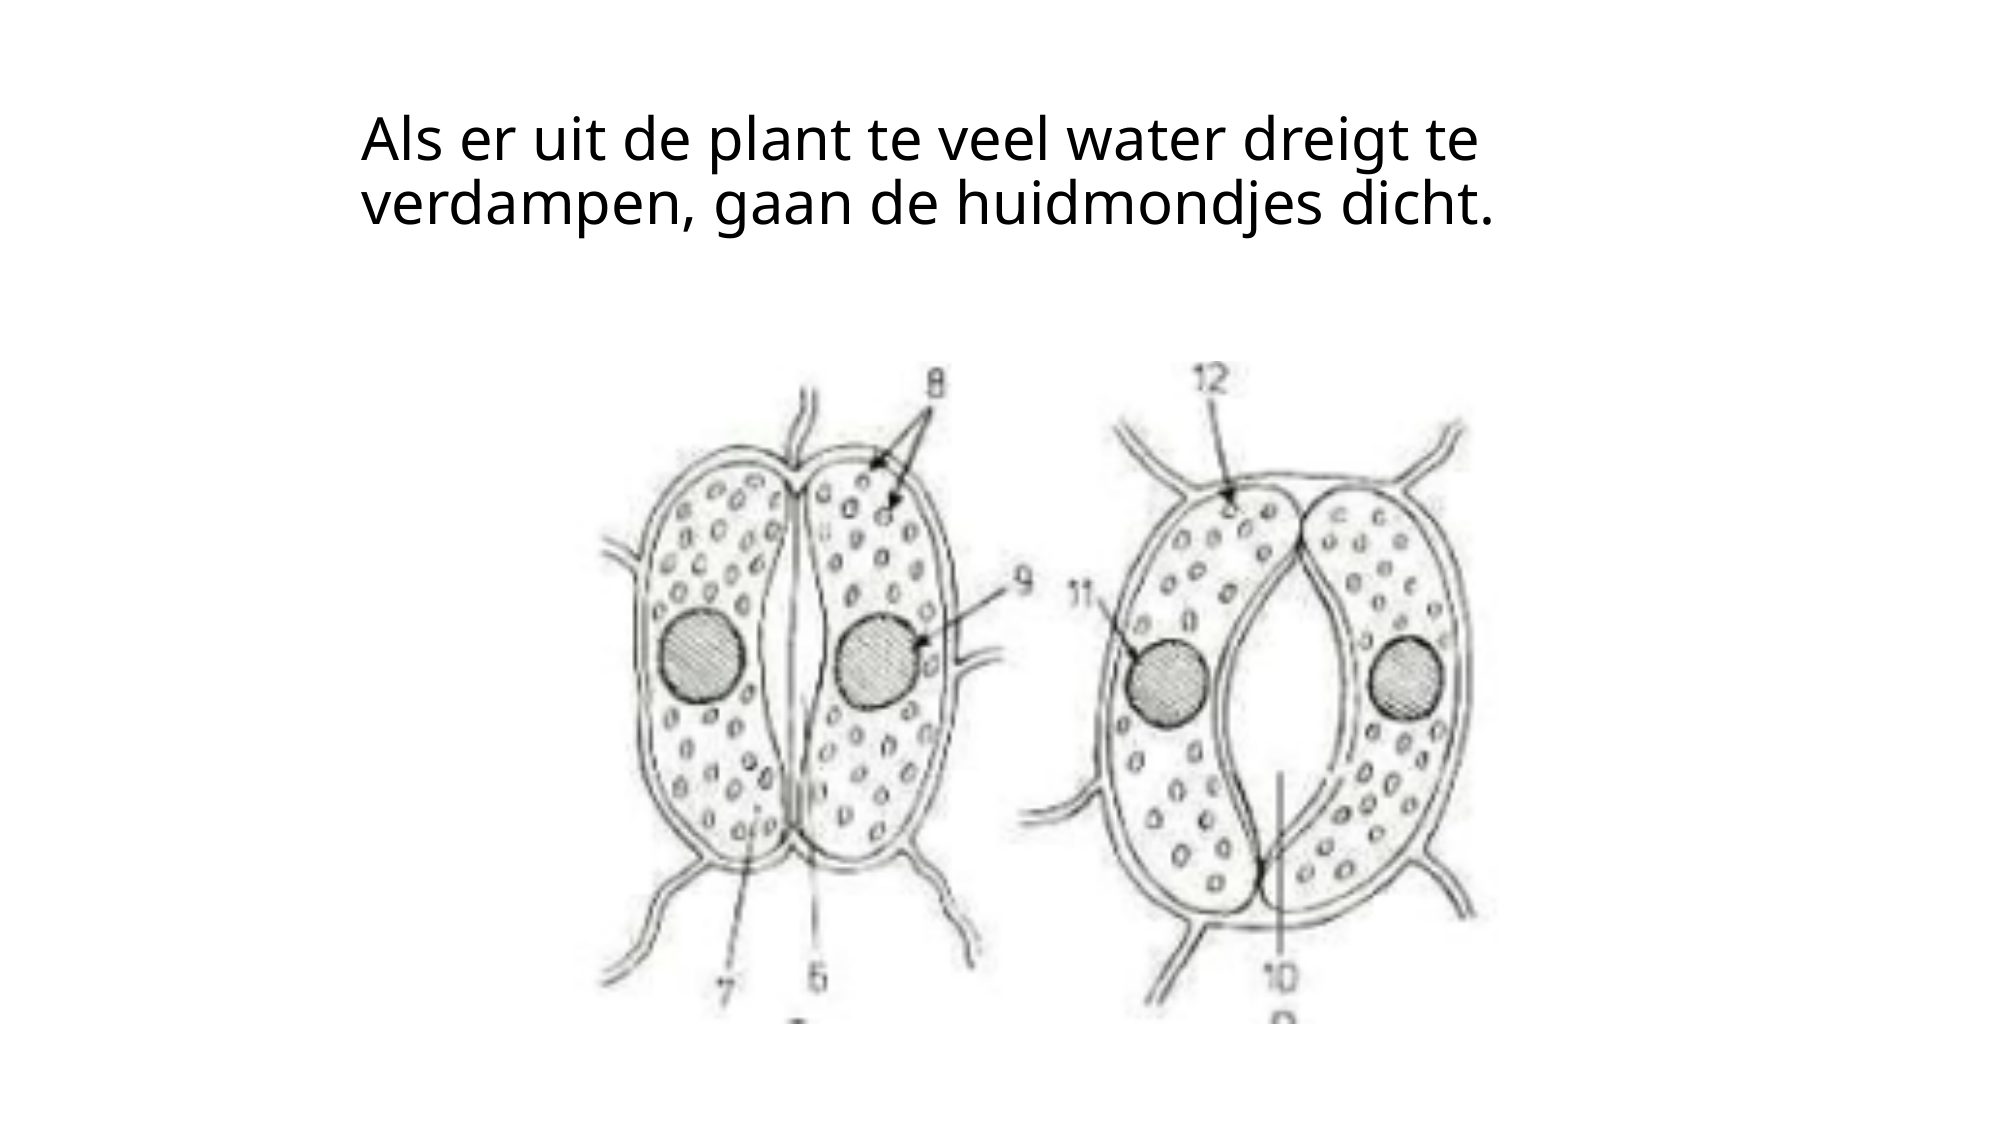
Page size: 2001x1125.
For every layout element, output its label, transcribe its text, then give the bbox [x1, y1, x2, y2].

title Als er uit de plant te veel water dreigt te verdampen, gaan de huidmondjes dicht. [346, 100, 1641, 318]
picture [542, 361, 1506, 1024]
